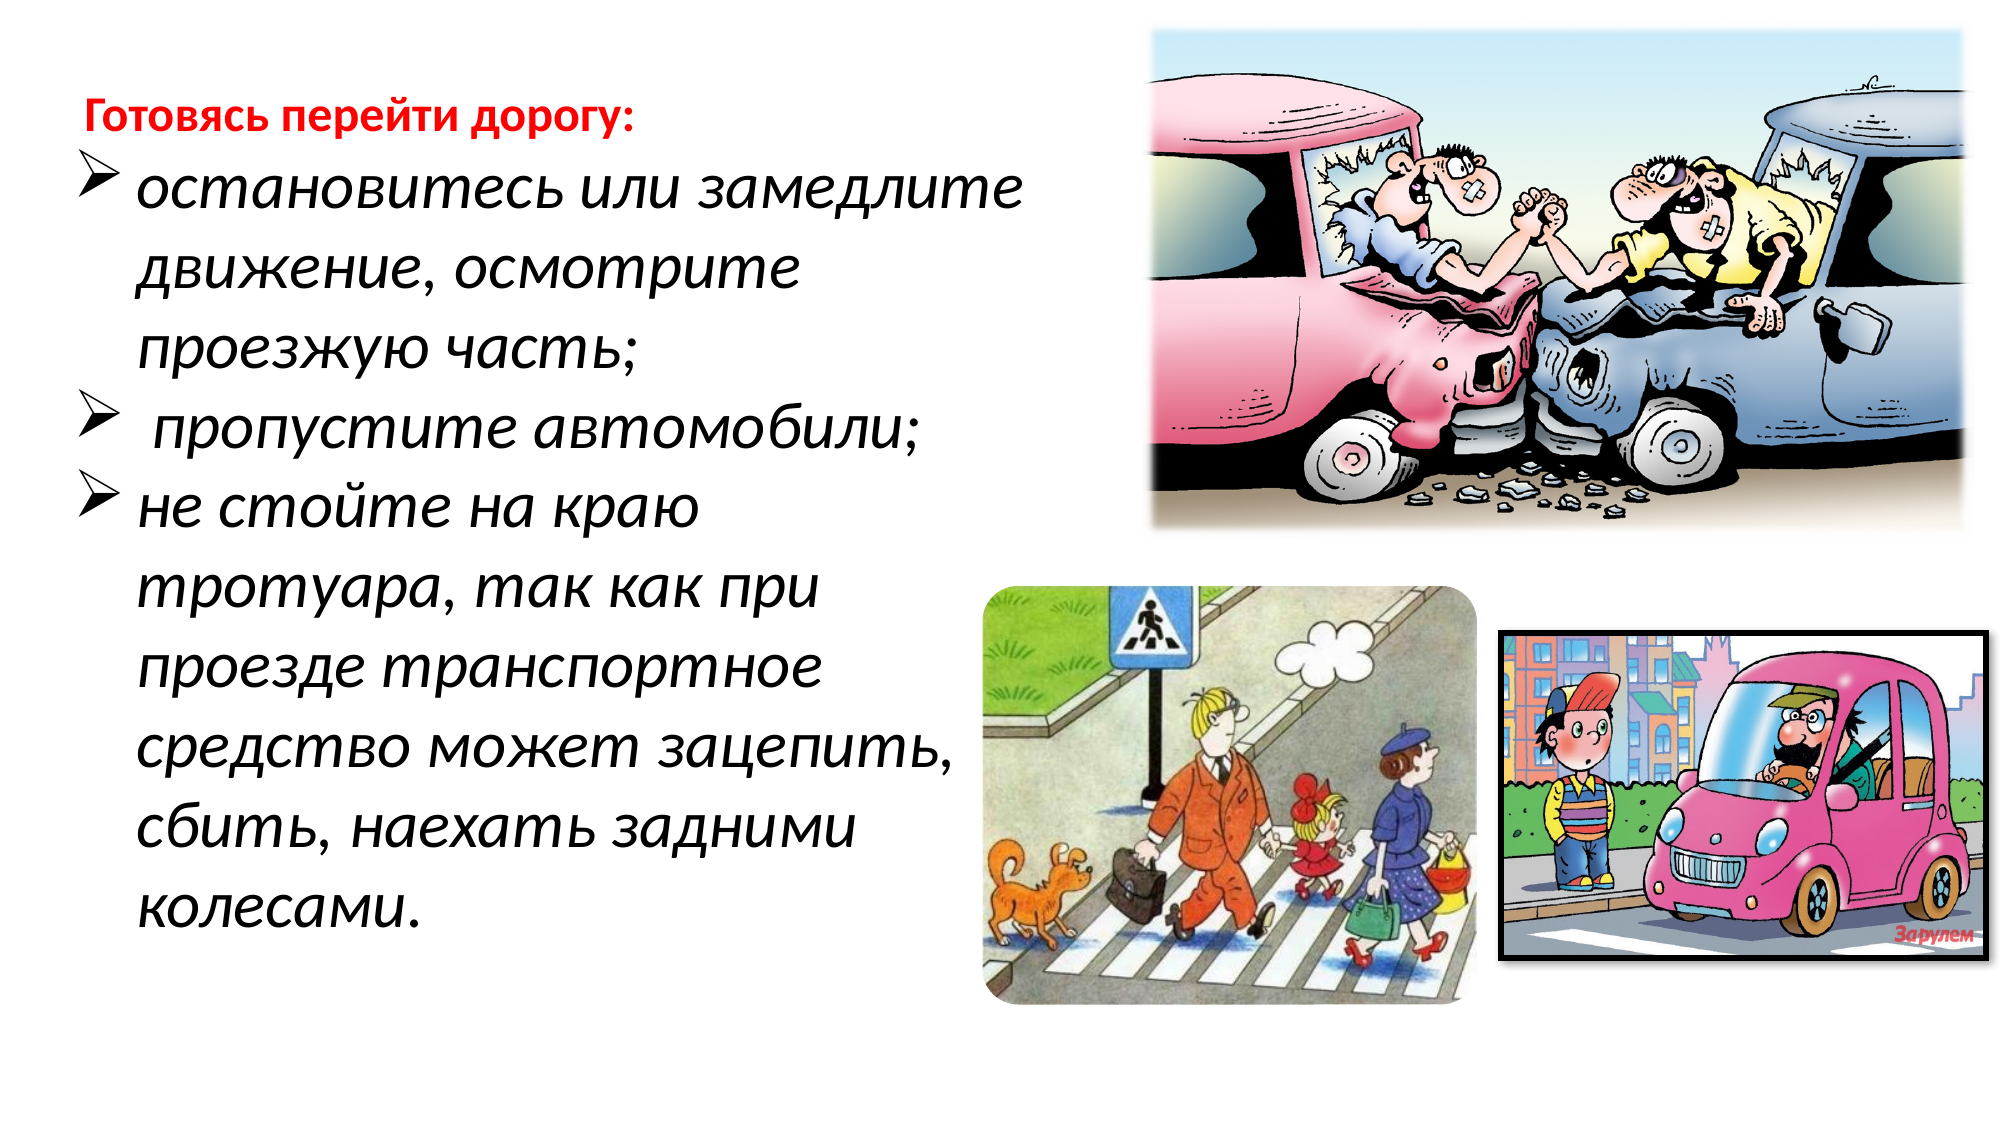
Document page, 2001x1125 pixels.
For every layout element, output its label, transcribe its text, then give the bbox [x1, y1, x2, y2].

picture [982, 585, 1478, 1005]
text_box Готовясь перейти дорогу: остановитесь или замедлите движение, осмотрите проезжую часть; пропустите автомобили; не стойте на краю тротуара, так как при проезде транспортное средство может зацепить, сбить, наехать задними колесами. [48, 74, 1049, 949]
picture [1503, 635, 1983, 955]
picture [1142, 20, 1974, 540]
